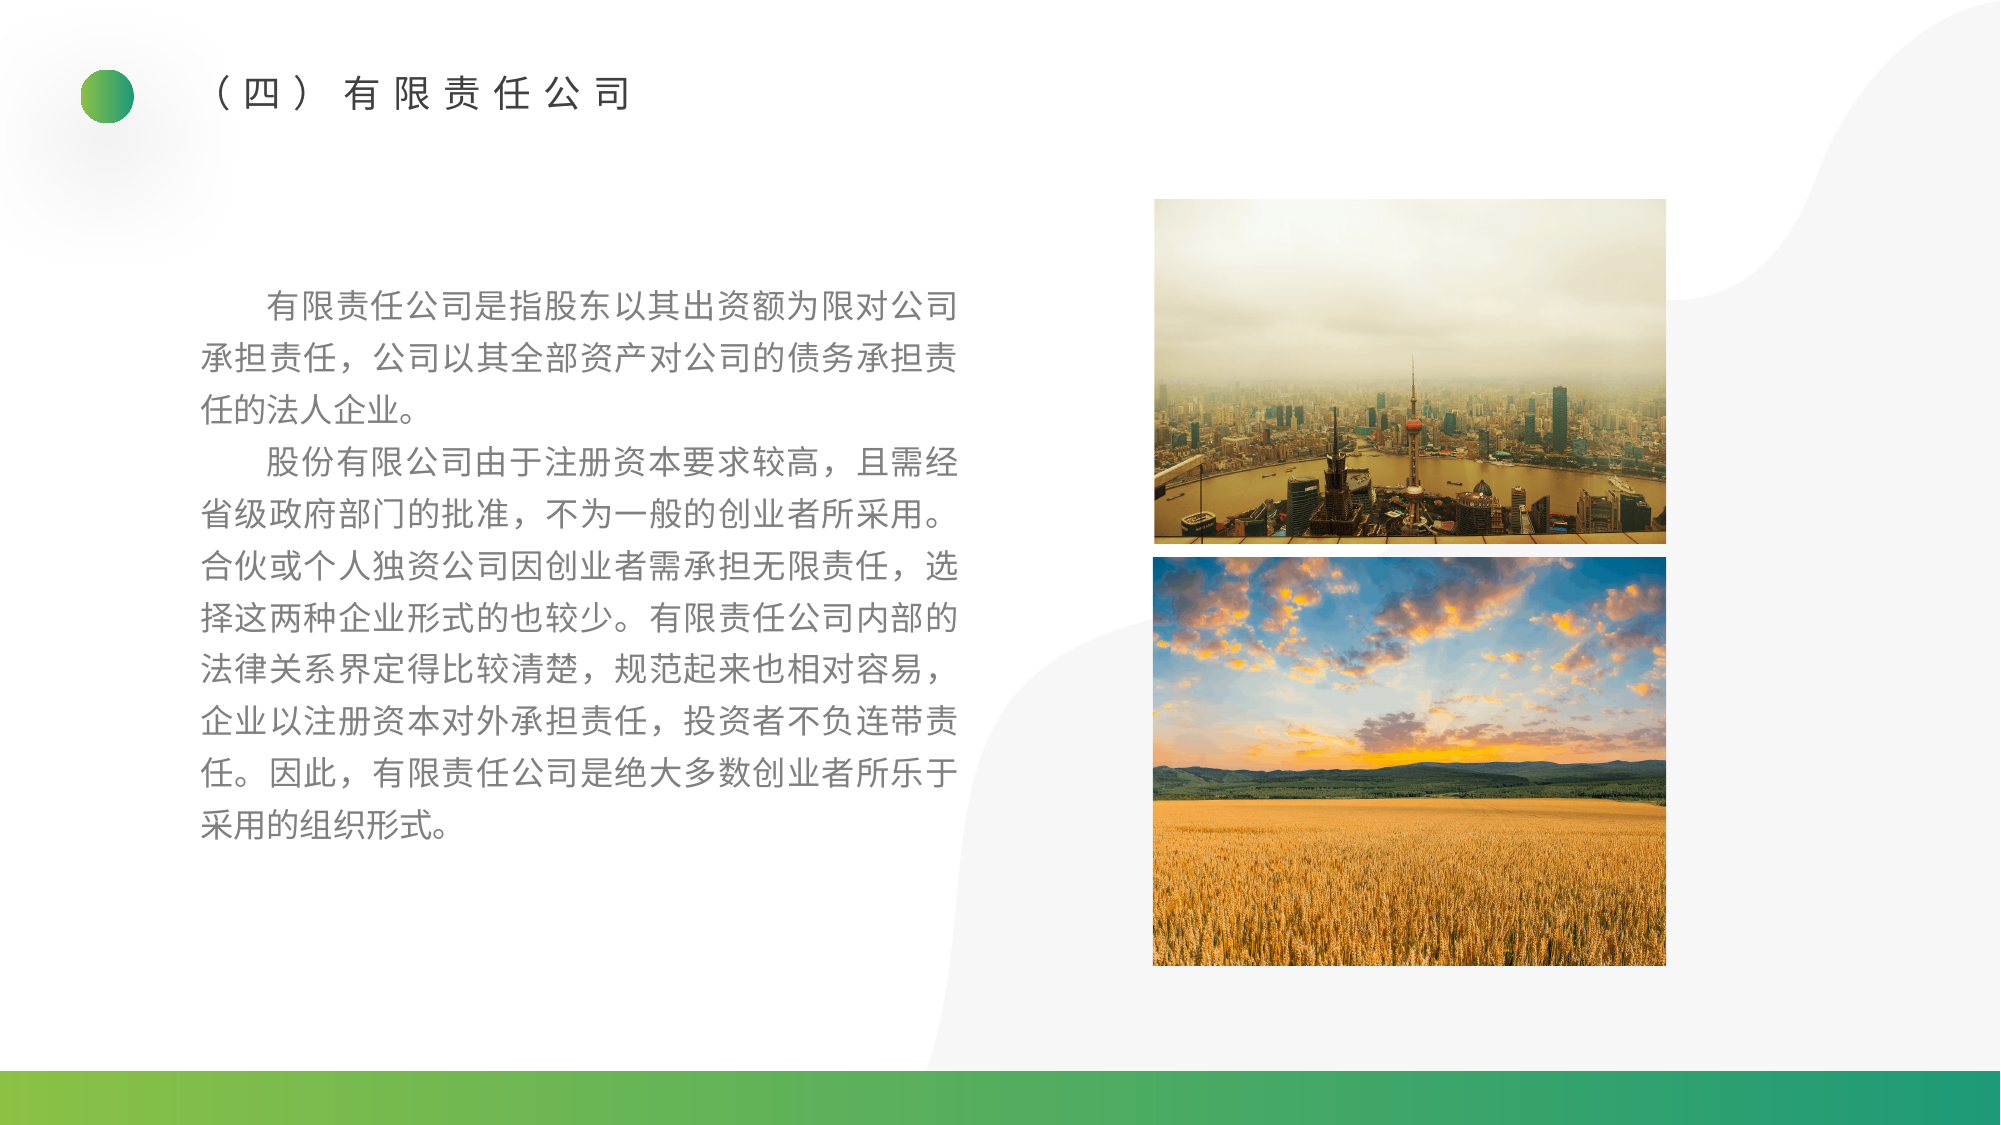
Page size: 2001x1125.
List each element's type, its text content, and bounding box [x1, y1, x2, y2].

text_box （四）有限责任公司 [178, 62, 1012, 123]
text_box 有限责任公司是指股东以其出资额为限对公司承担责任，公司以其全部资产对公司的债务承担责任的法人企业。 股份有限公司由于注册资本要求较高，且需经省级政府部门的批准，不为一般的创业者所采用。合伙或个人独资公司因创业者需承担无限责任，选择这两种企业形式的也较少。有限责任公司内部的法律关系界定得比较清楚，规范起来也相对容易，企业以注册资本对外承担责任，投资者不负连带责任。因此，有限责任公司是绝大多数创业者所乐于采用的组织形式。 [185, 266, 974, 852]
text_box [1154, 199, 1667, 544]
text_box [1152, 557, 1667, 966]
